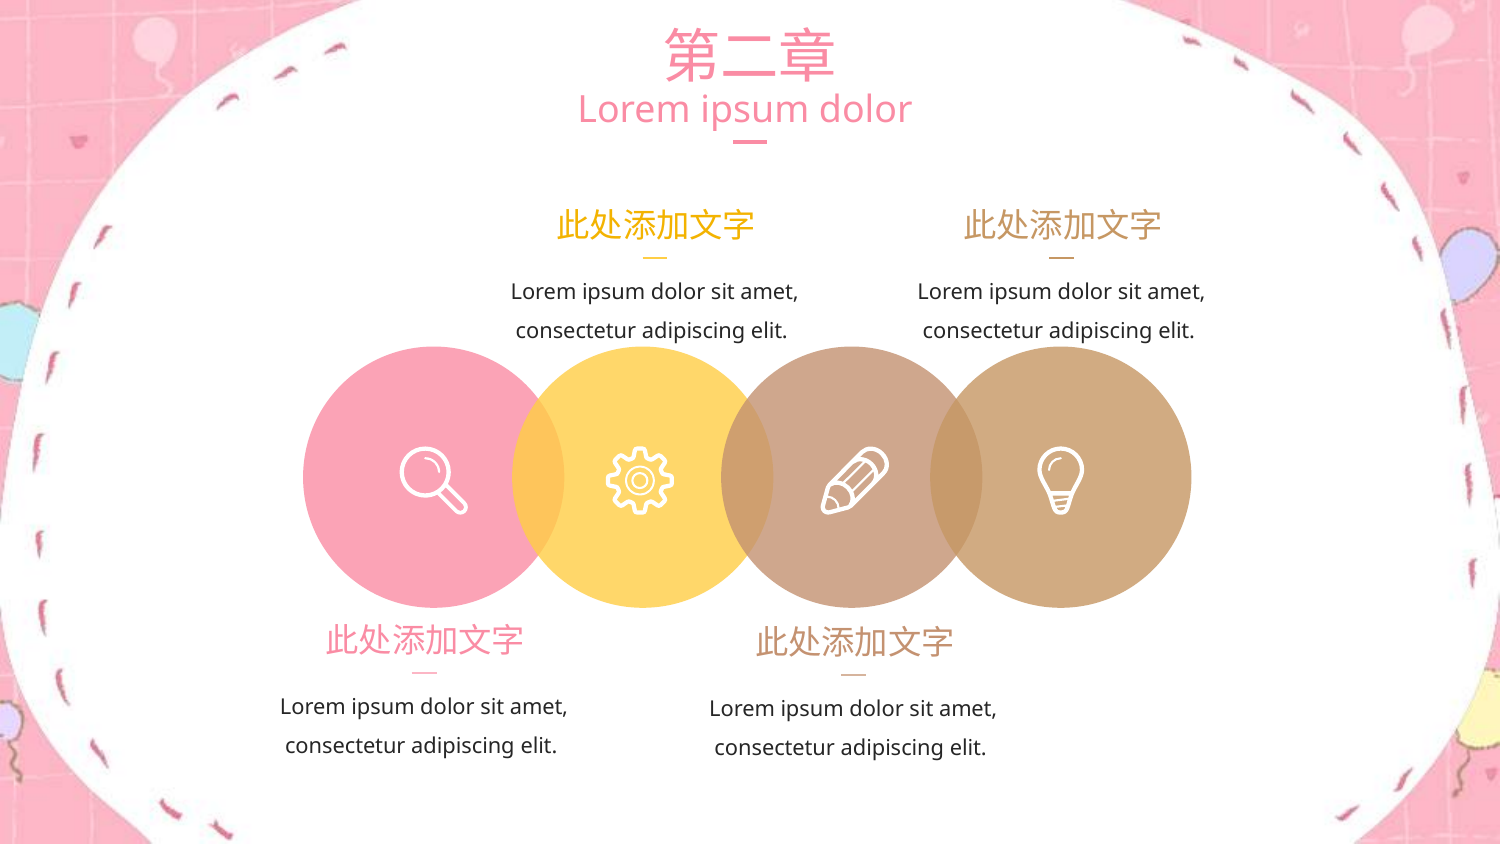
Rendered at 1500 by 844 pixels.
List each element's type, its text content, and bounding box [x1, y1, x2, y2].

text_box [546, 11, 953, 142]
text_box 此处添加文字 [948, 196, 1178, 252]
text_box 此处添加文字 [740, 613, 970, 669]
text_box Lorem ipsum dolor sit amet, consectetur adipiscing elit. [250, 672, 599, 766]
text_box [720, 345, 956, 609]
text_box [605, 446, 674, 515]
text_box [820, 446, 889, 515]
text_box 此处添加文字 [541, 196, 772, 252]
text_box [511, 351, 747, 609]
text_box 此处添加文字 [311, 611, 541, 667]
text_box Lorem ipsum dolor sit amet, consectetur adipiscing elit. [481, 257, 829, 351]
text_box [399, 446, 468, 515]
picture [0, 0, 1500, 844]
text_box [1037, 446, 1085, 515]
text_box [625, 465, 655, 496]
text_box [424, 457, 441, 474]
text_box Lorem ipsum dolor sit amet, consectetur adipiscing elit. [887, 257, 1236, 351]
text_box [929, 351, 1193, 609]
text_box [1047, 457, 1062, 472]
text_box [302, 345, 538, 609]
text_box [631, 472, 649, 490]
text_box Lorem ipsum dolor sit amet, consectetur adipiscing elit. [679, 673, 1028, 768]
